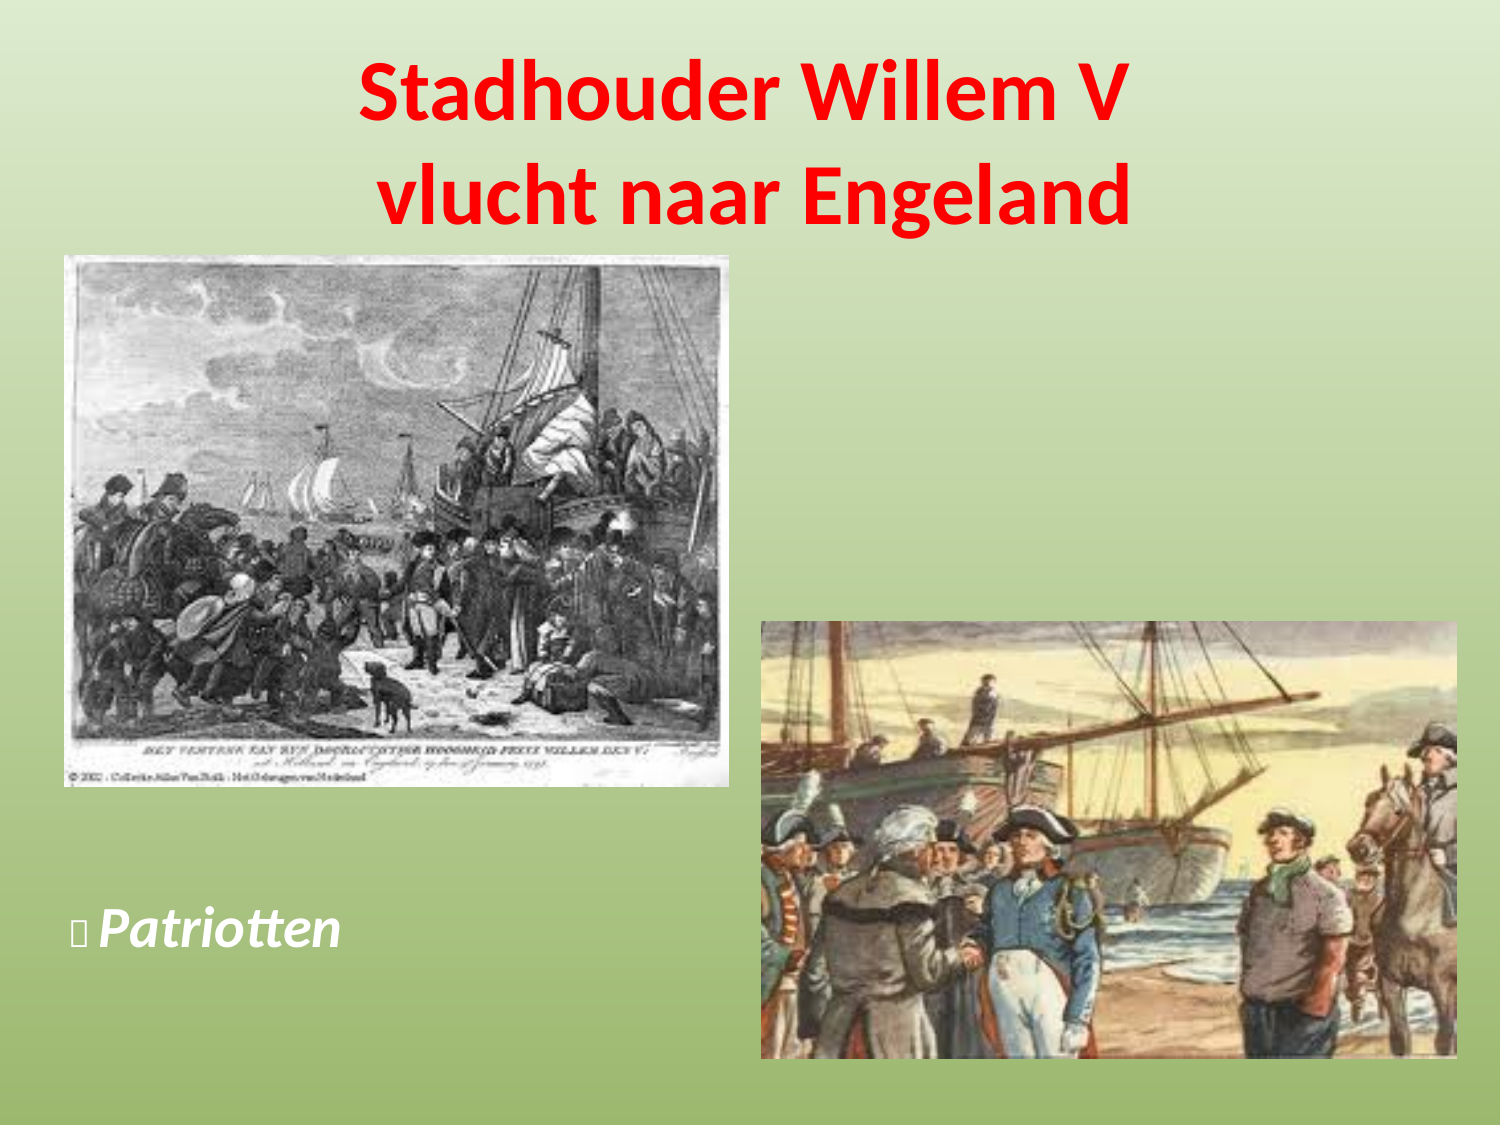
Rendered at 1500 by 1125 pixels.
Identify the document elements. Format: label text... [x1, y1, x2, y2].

title Stadhouder Willem V vlucht naar Engeland [75, 25, 1436, 250]
text_box  Patriotten [53, 881, 502, 967]
picture [761, 621, 1457, 1059]
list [64, 255, 729, 788]
